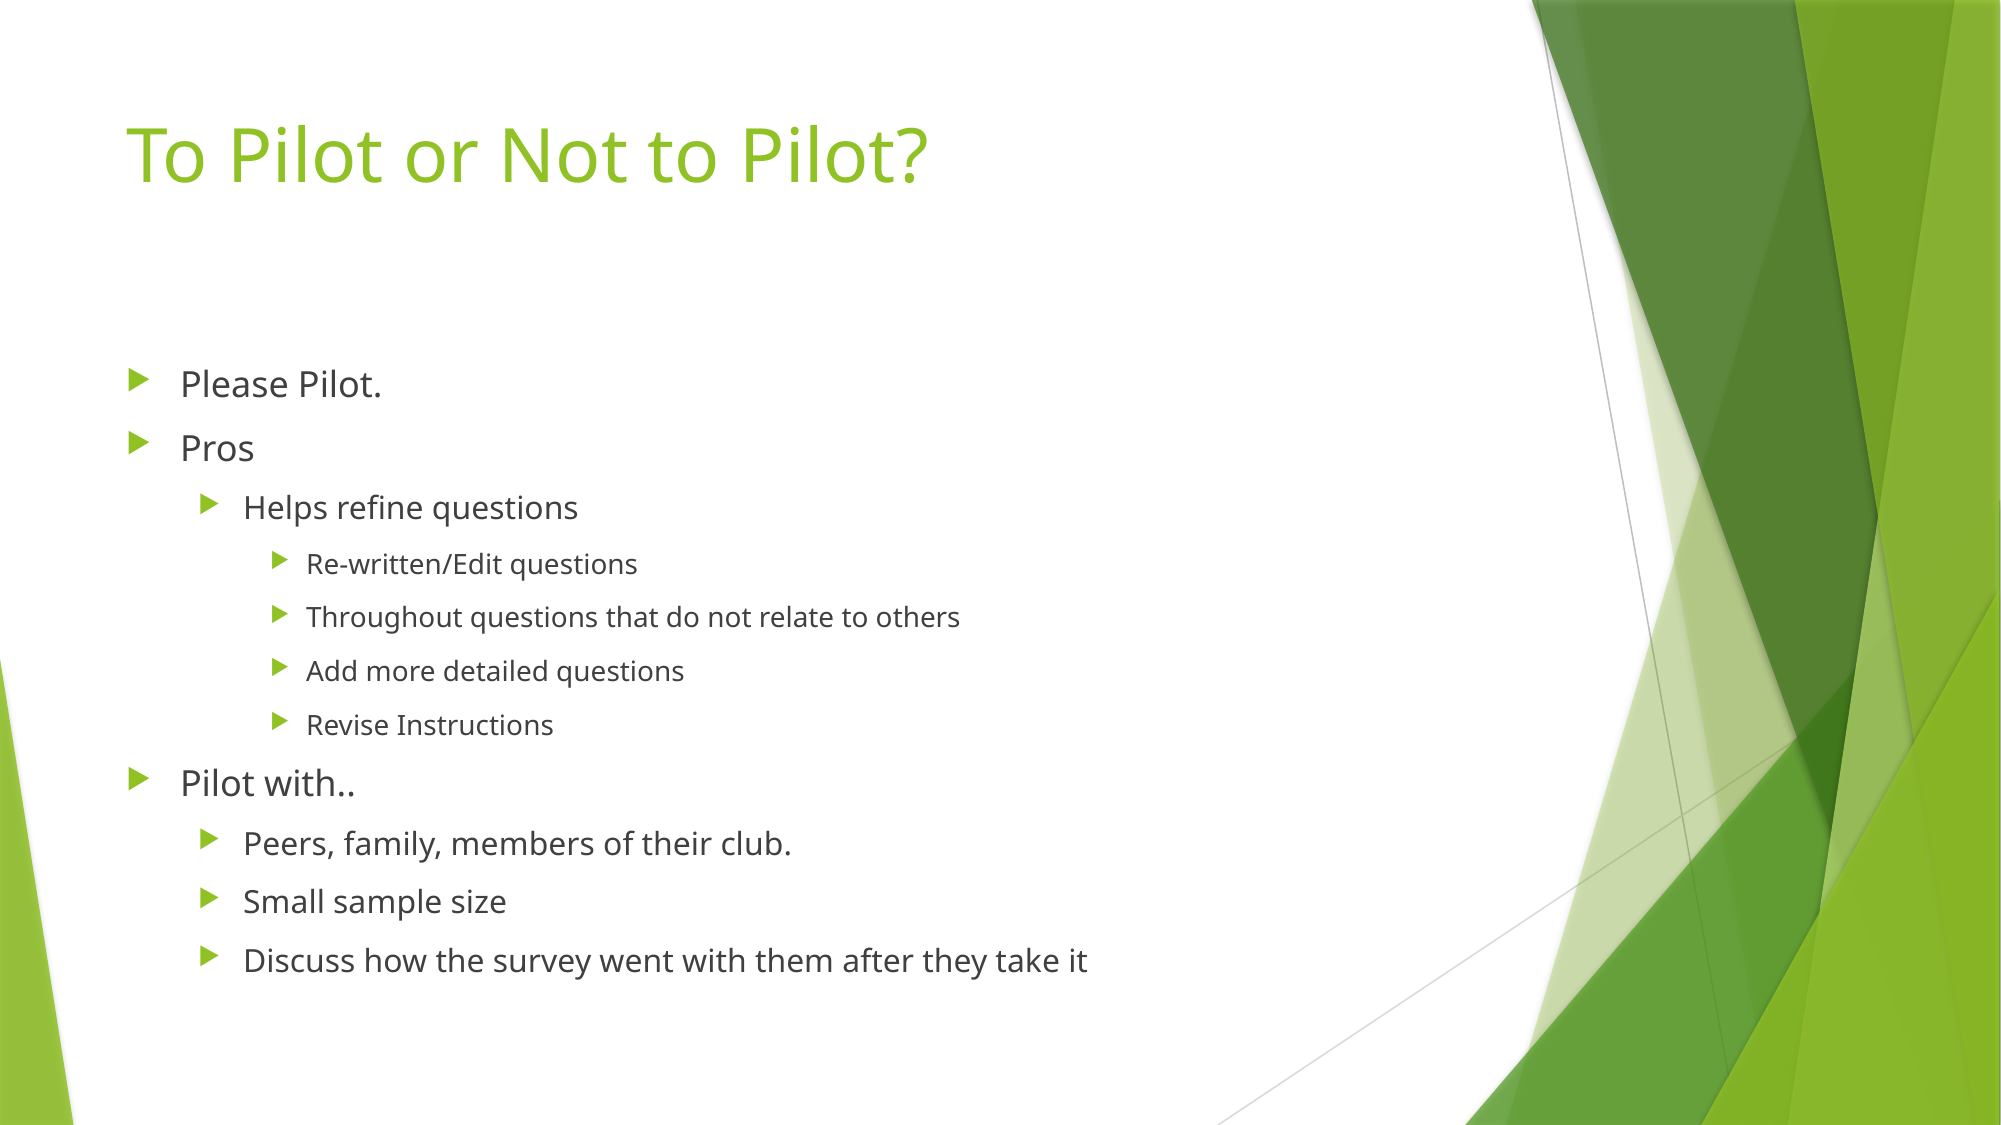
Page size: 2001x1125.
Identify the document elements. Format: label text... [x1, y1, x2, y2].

title To Pilot or Not to Pilot? [111, 99, 1522, 317]
list Please Pilot. Pros Helps refine questions Re-written/Edit questions Throughout questions that do not relate to others Add more detailed questions Revise Instructions Pilot with.. Peers, family, members of their club. Small sample size Discuss how the survey went with them after they take it [111, 354, 1522, 992]
